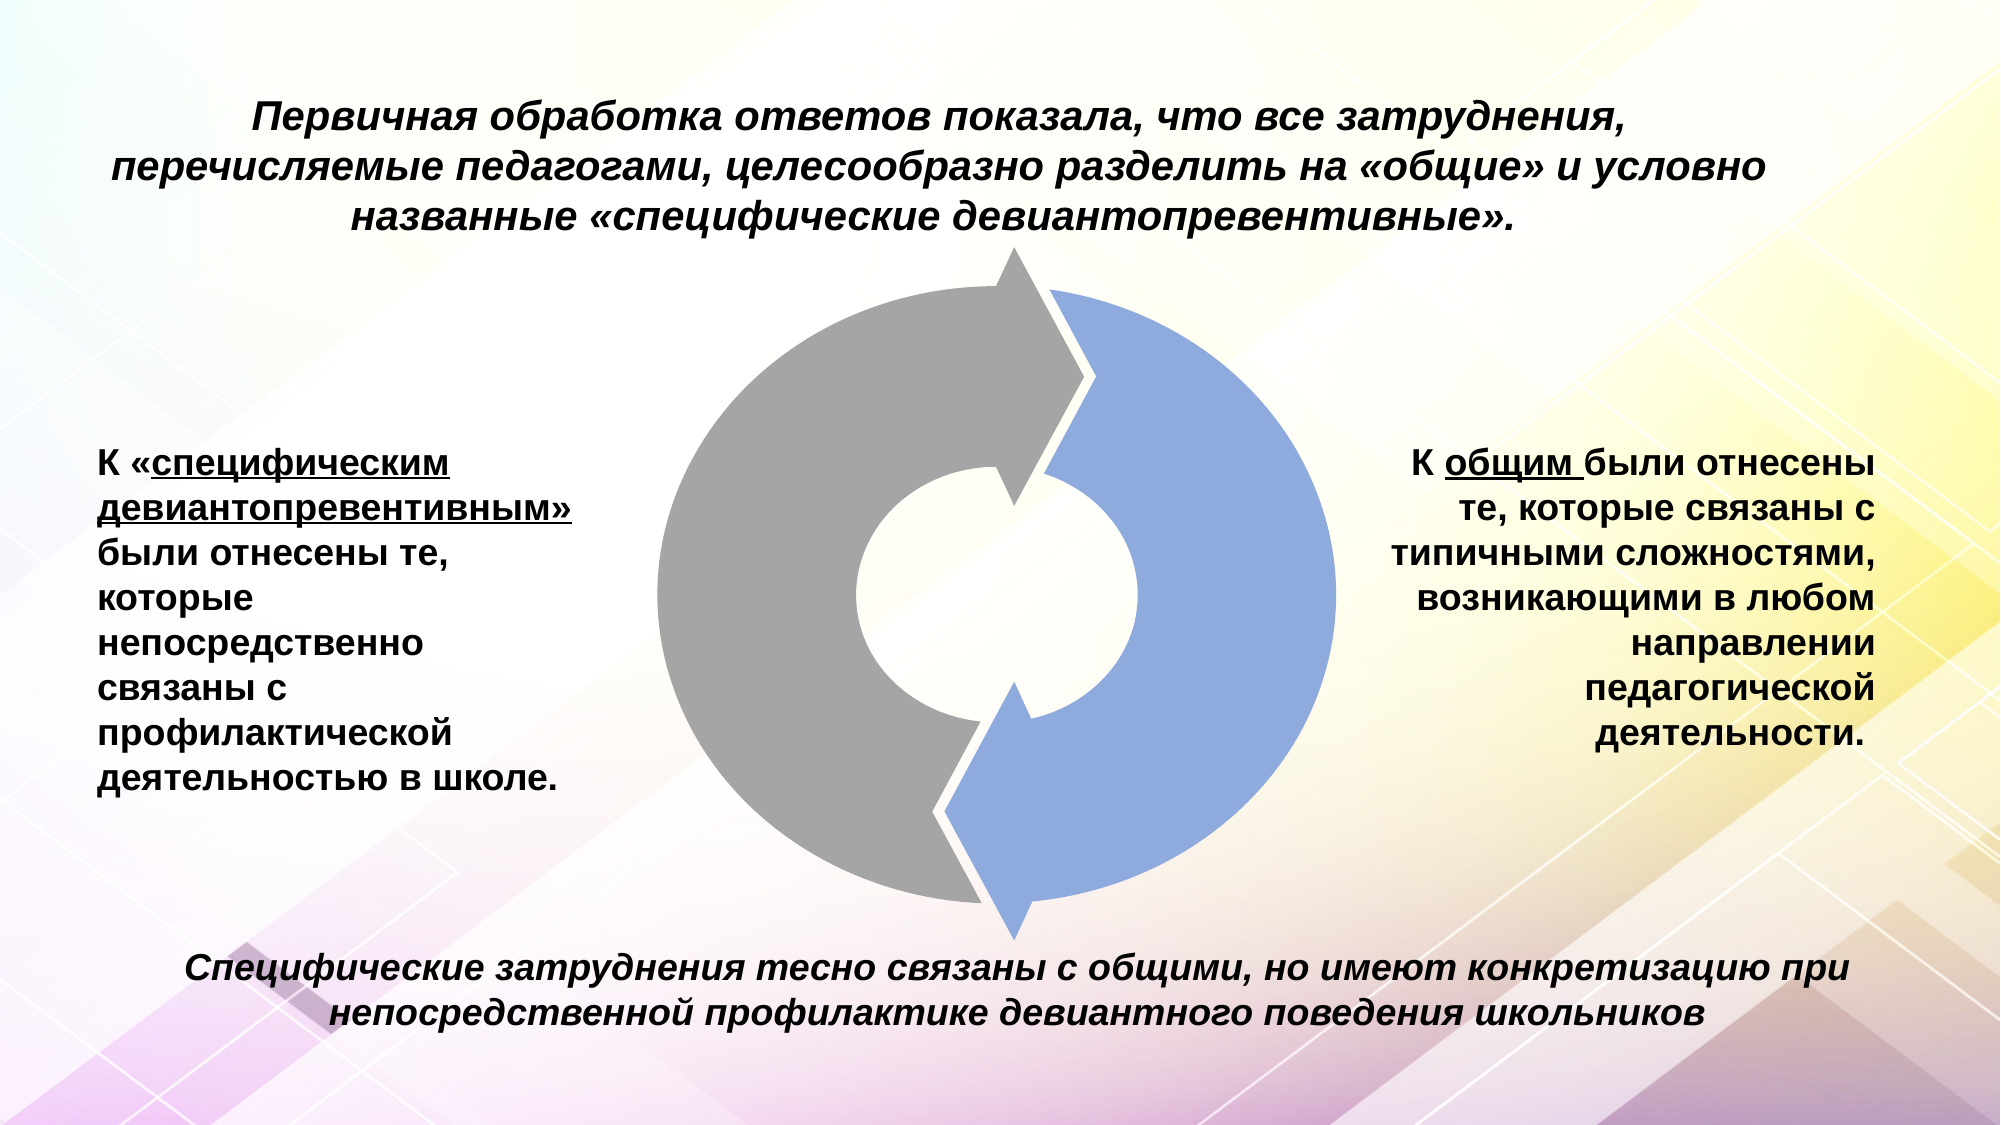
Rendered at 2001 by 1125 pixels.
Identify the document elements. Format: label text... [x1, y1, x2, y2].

picture [0, 0, 2000, 1125]
text_box Специфические затруднения тесно связаны с общими, но имеют конкретизацию при непосредственной профилактике девиантного поведения школьников [160, 936, 1875, 1041]
text_box К общим были отнесены те, которые связаны с типичными сложностями, возникающими в любом направлении педагогической деятельности. [1347, 430, 1891, 737]
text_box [647, 246, 1347, 941]
text_box К «специфическим девиантопревентивным» были отнесены те, которые непосредственно связаны с профилактической деятельностью в школе. [82, 430, 599, 1044]
list Первичная обработка ответов показала, что все затруднения, перечисляемые педагогами, целесообразно разделить на «общие» и условно названные «специфические девиантопревентивные». [82, 81, 1797, 245]
